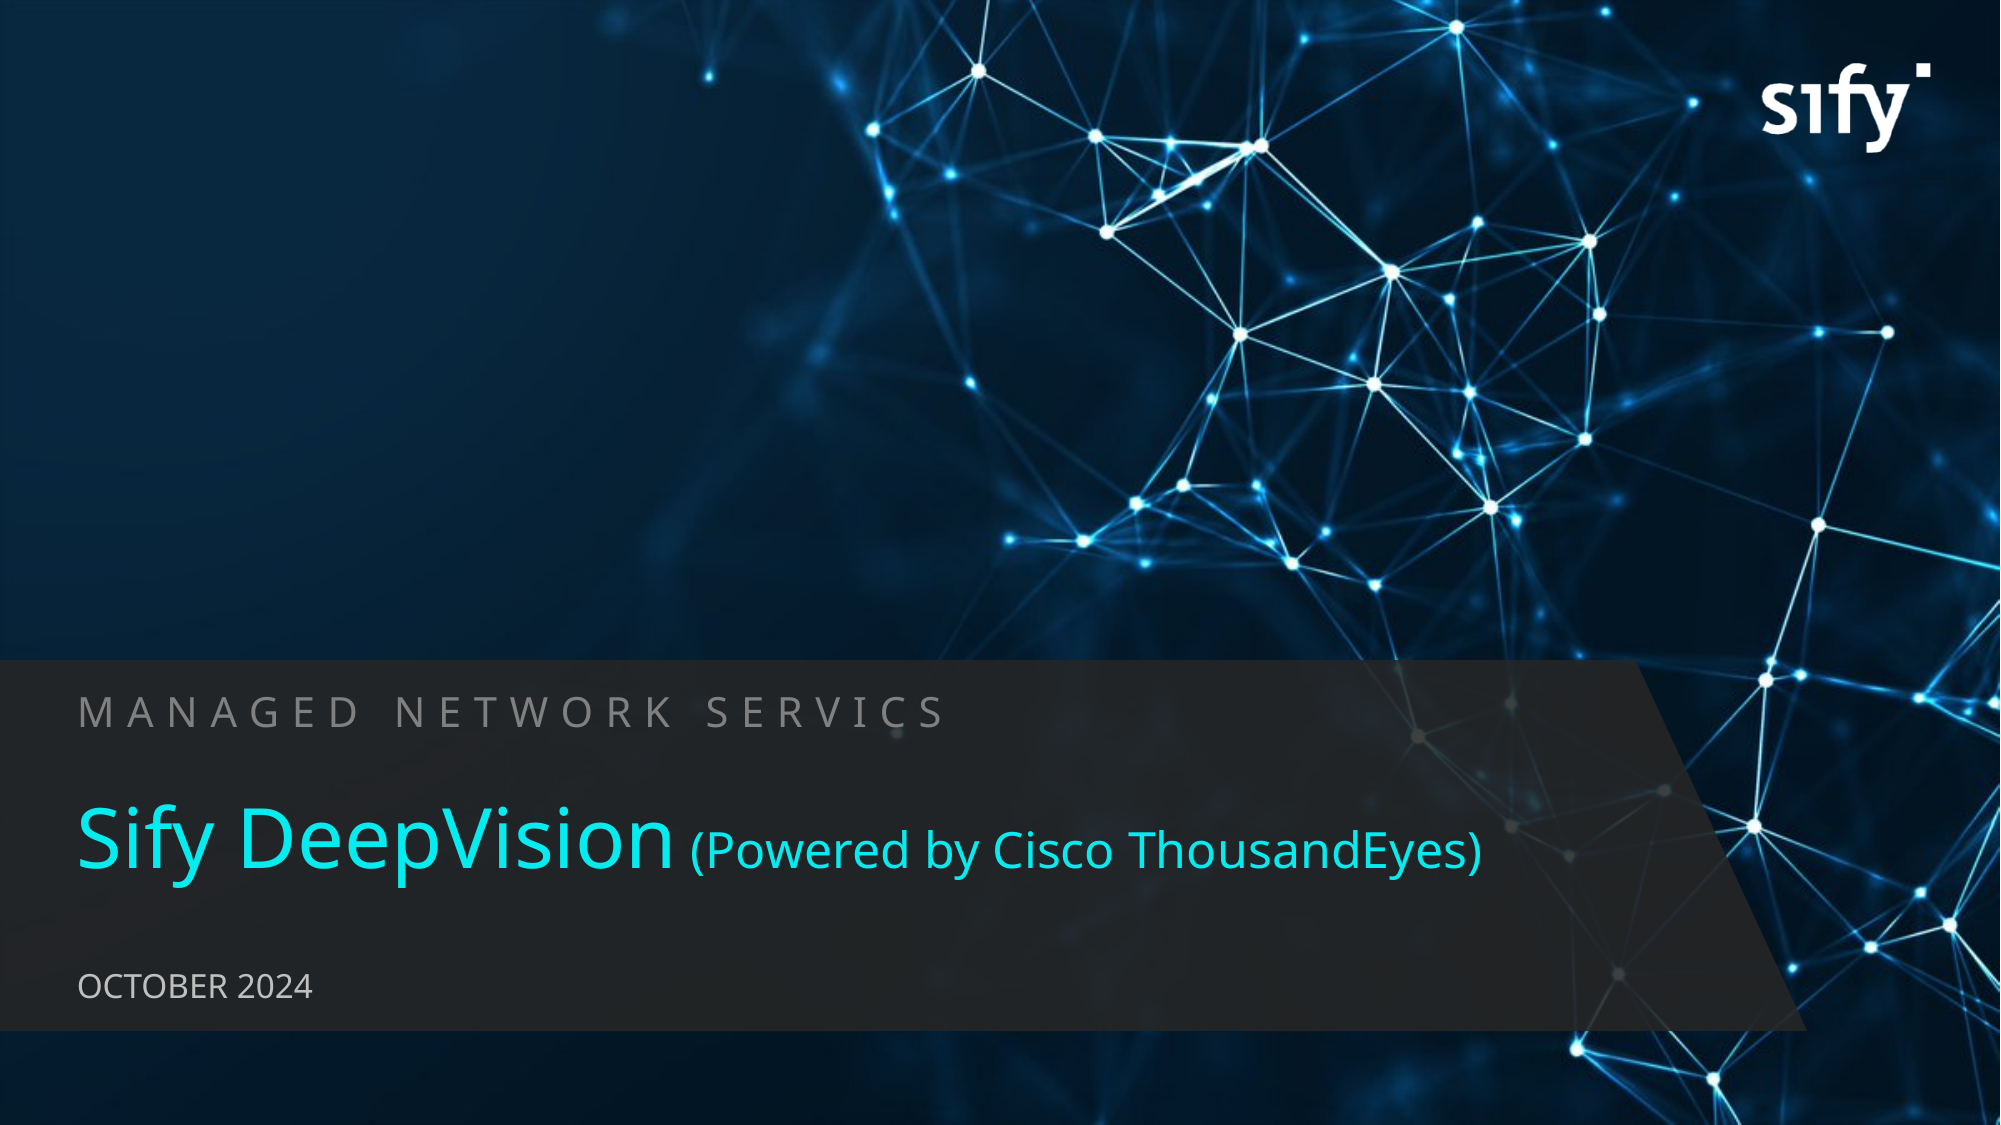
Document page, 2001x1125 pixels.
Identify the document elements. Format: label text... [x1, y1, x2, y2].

text_box [0, 657, 1810, 1034]
picture [0, 0, 2000, 1125]
text_box MANAGED Network SERVICS Sify DeepVision (Powered by Cisco ThousandEyes) October 2024 [62, 692, 1962, 999]
